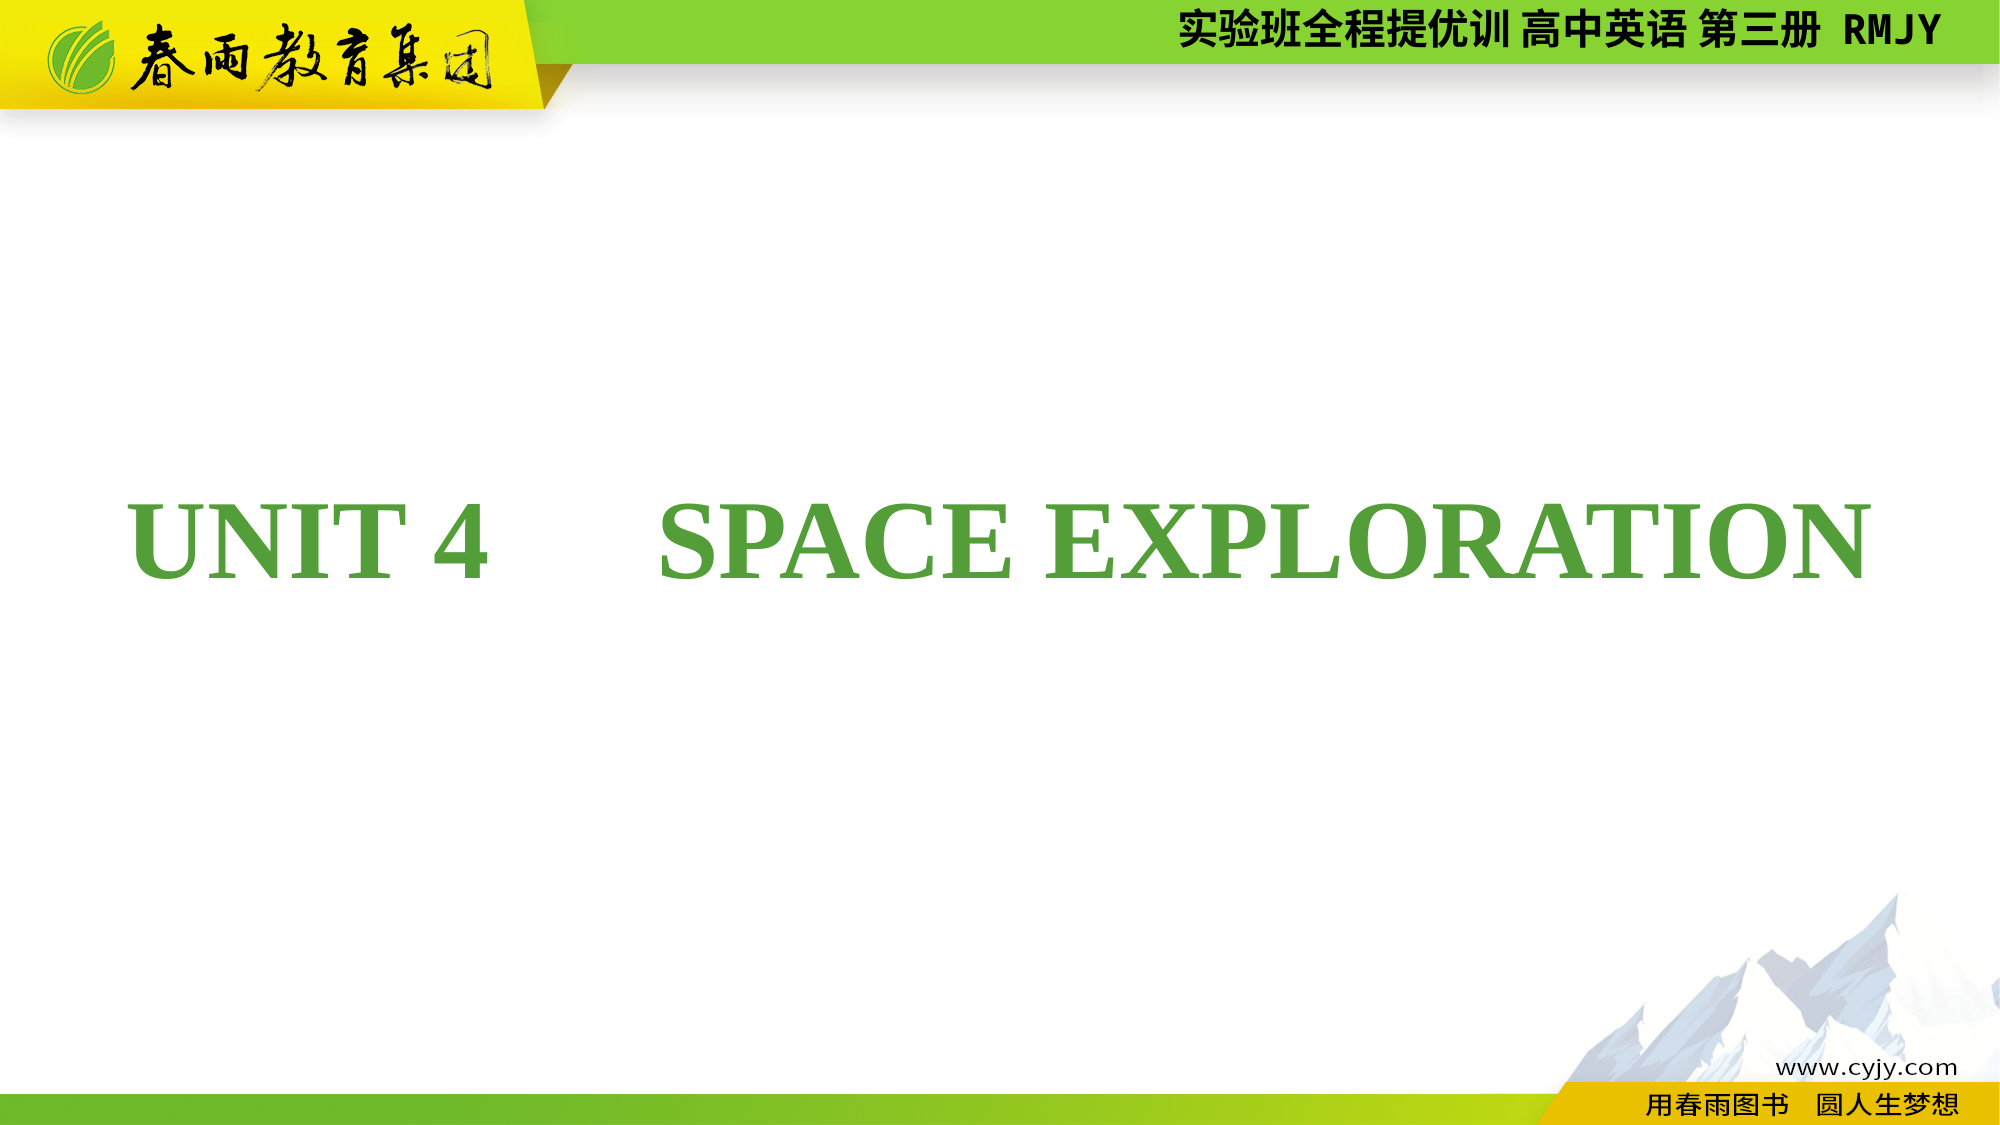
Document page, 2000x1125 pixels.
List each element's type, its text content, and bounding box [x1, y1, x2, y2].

text_box UNIT 4 SPACE EXPLORATION [54, 390, 1946, 608]
picture [0, 0, 2000, 1125]
